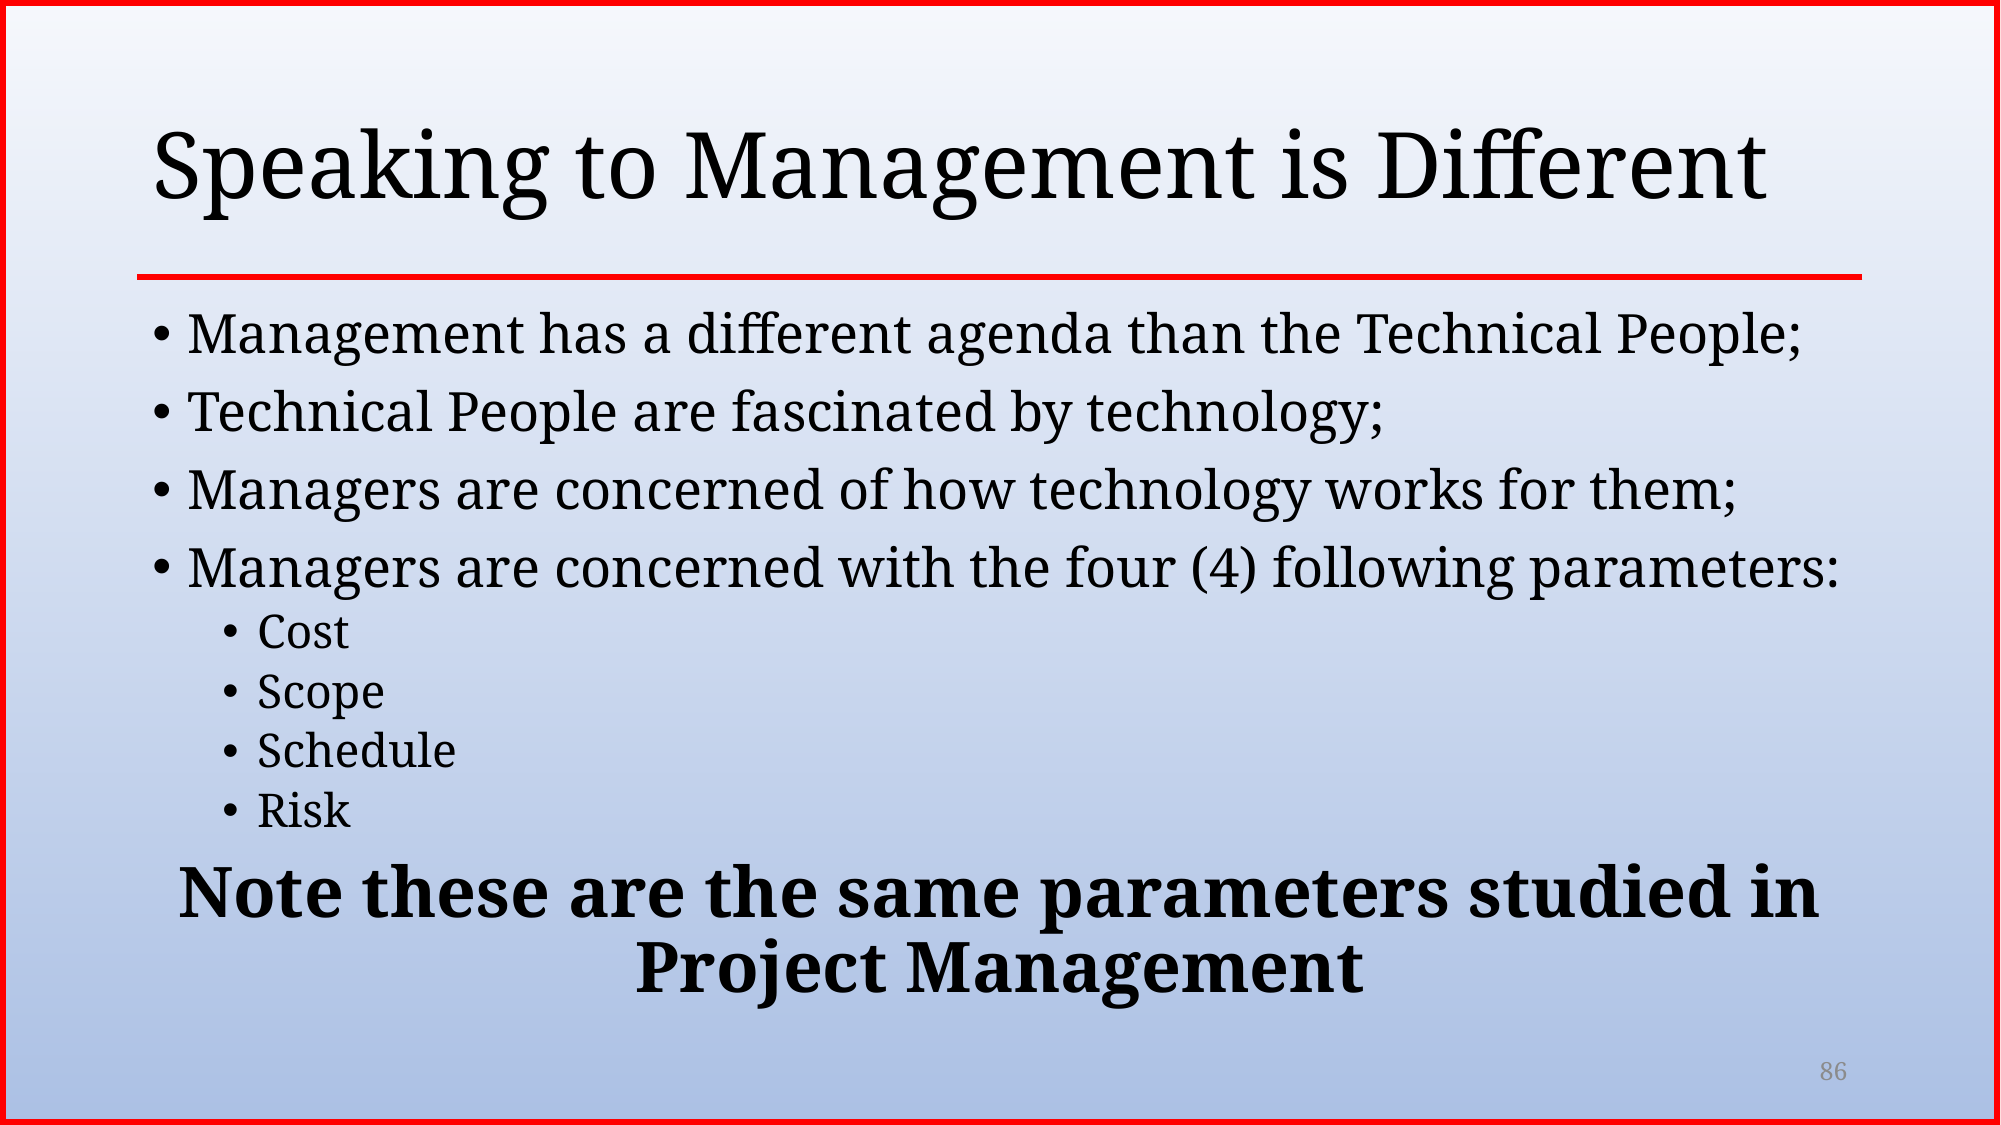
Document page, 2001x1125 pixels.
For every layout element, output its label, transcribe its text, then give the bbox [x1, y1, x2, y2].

list Management has a different agenda than the Technical People; Technical People are fascinated by technology; Managers are concerned of how technology works for them; Managers are concerned with the four (4) following parameters: Cost Scope Schedule Risk Note these are the same parameters studied in Project Management [137, 299, 1863, 1066]
slide_number 86 [1412, 1042, 1863, 1103]
title Speaking to Management is Different [137, 59, 1863, 278]
